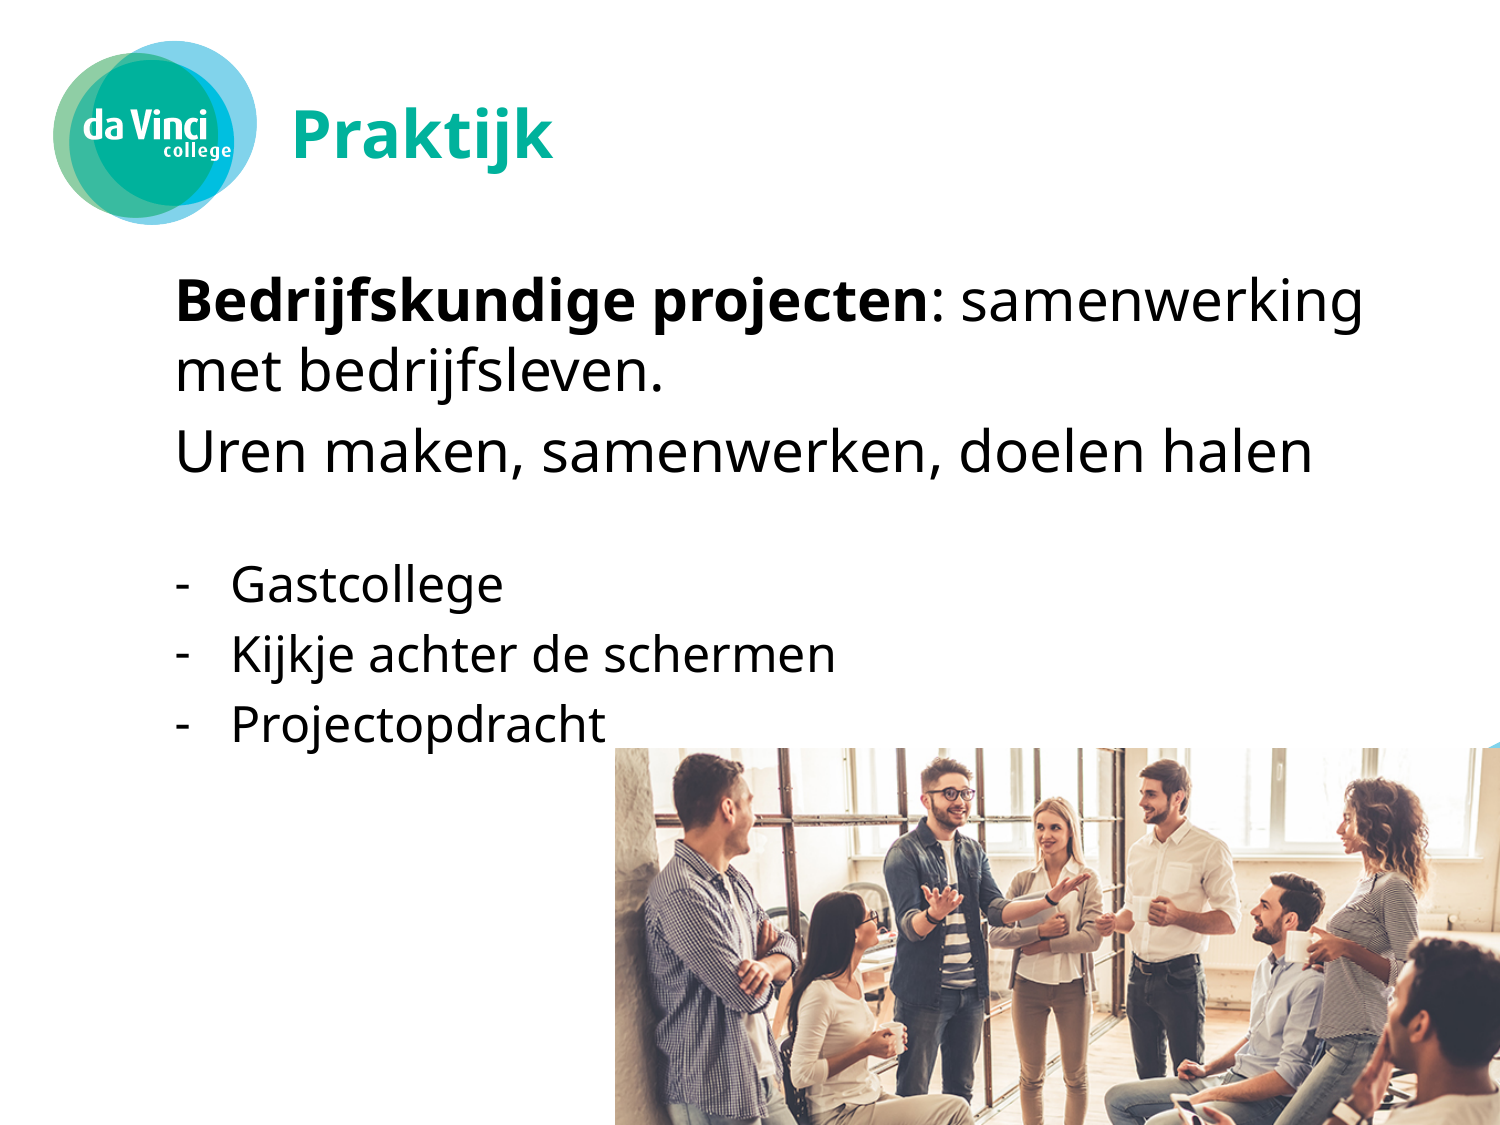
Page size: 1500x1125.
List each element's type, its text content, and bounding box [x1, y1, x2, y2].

picture [0, 0, 1500, 1125]
list Bedrijfskundige projecten: samenwerking met bedrijfsleven. Uren maken, samenwerken, doelen halen Gastcollege Kijkje achter de schermen Projectopdracht [159, 255, 1425, 1005]
title Praktijk [275, 37, 1424, 180]
